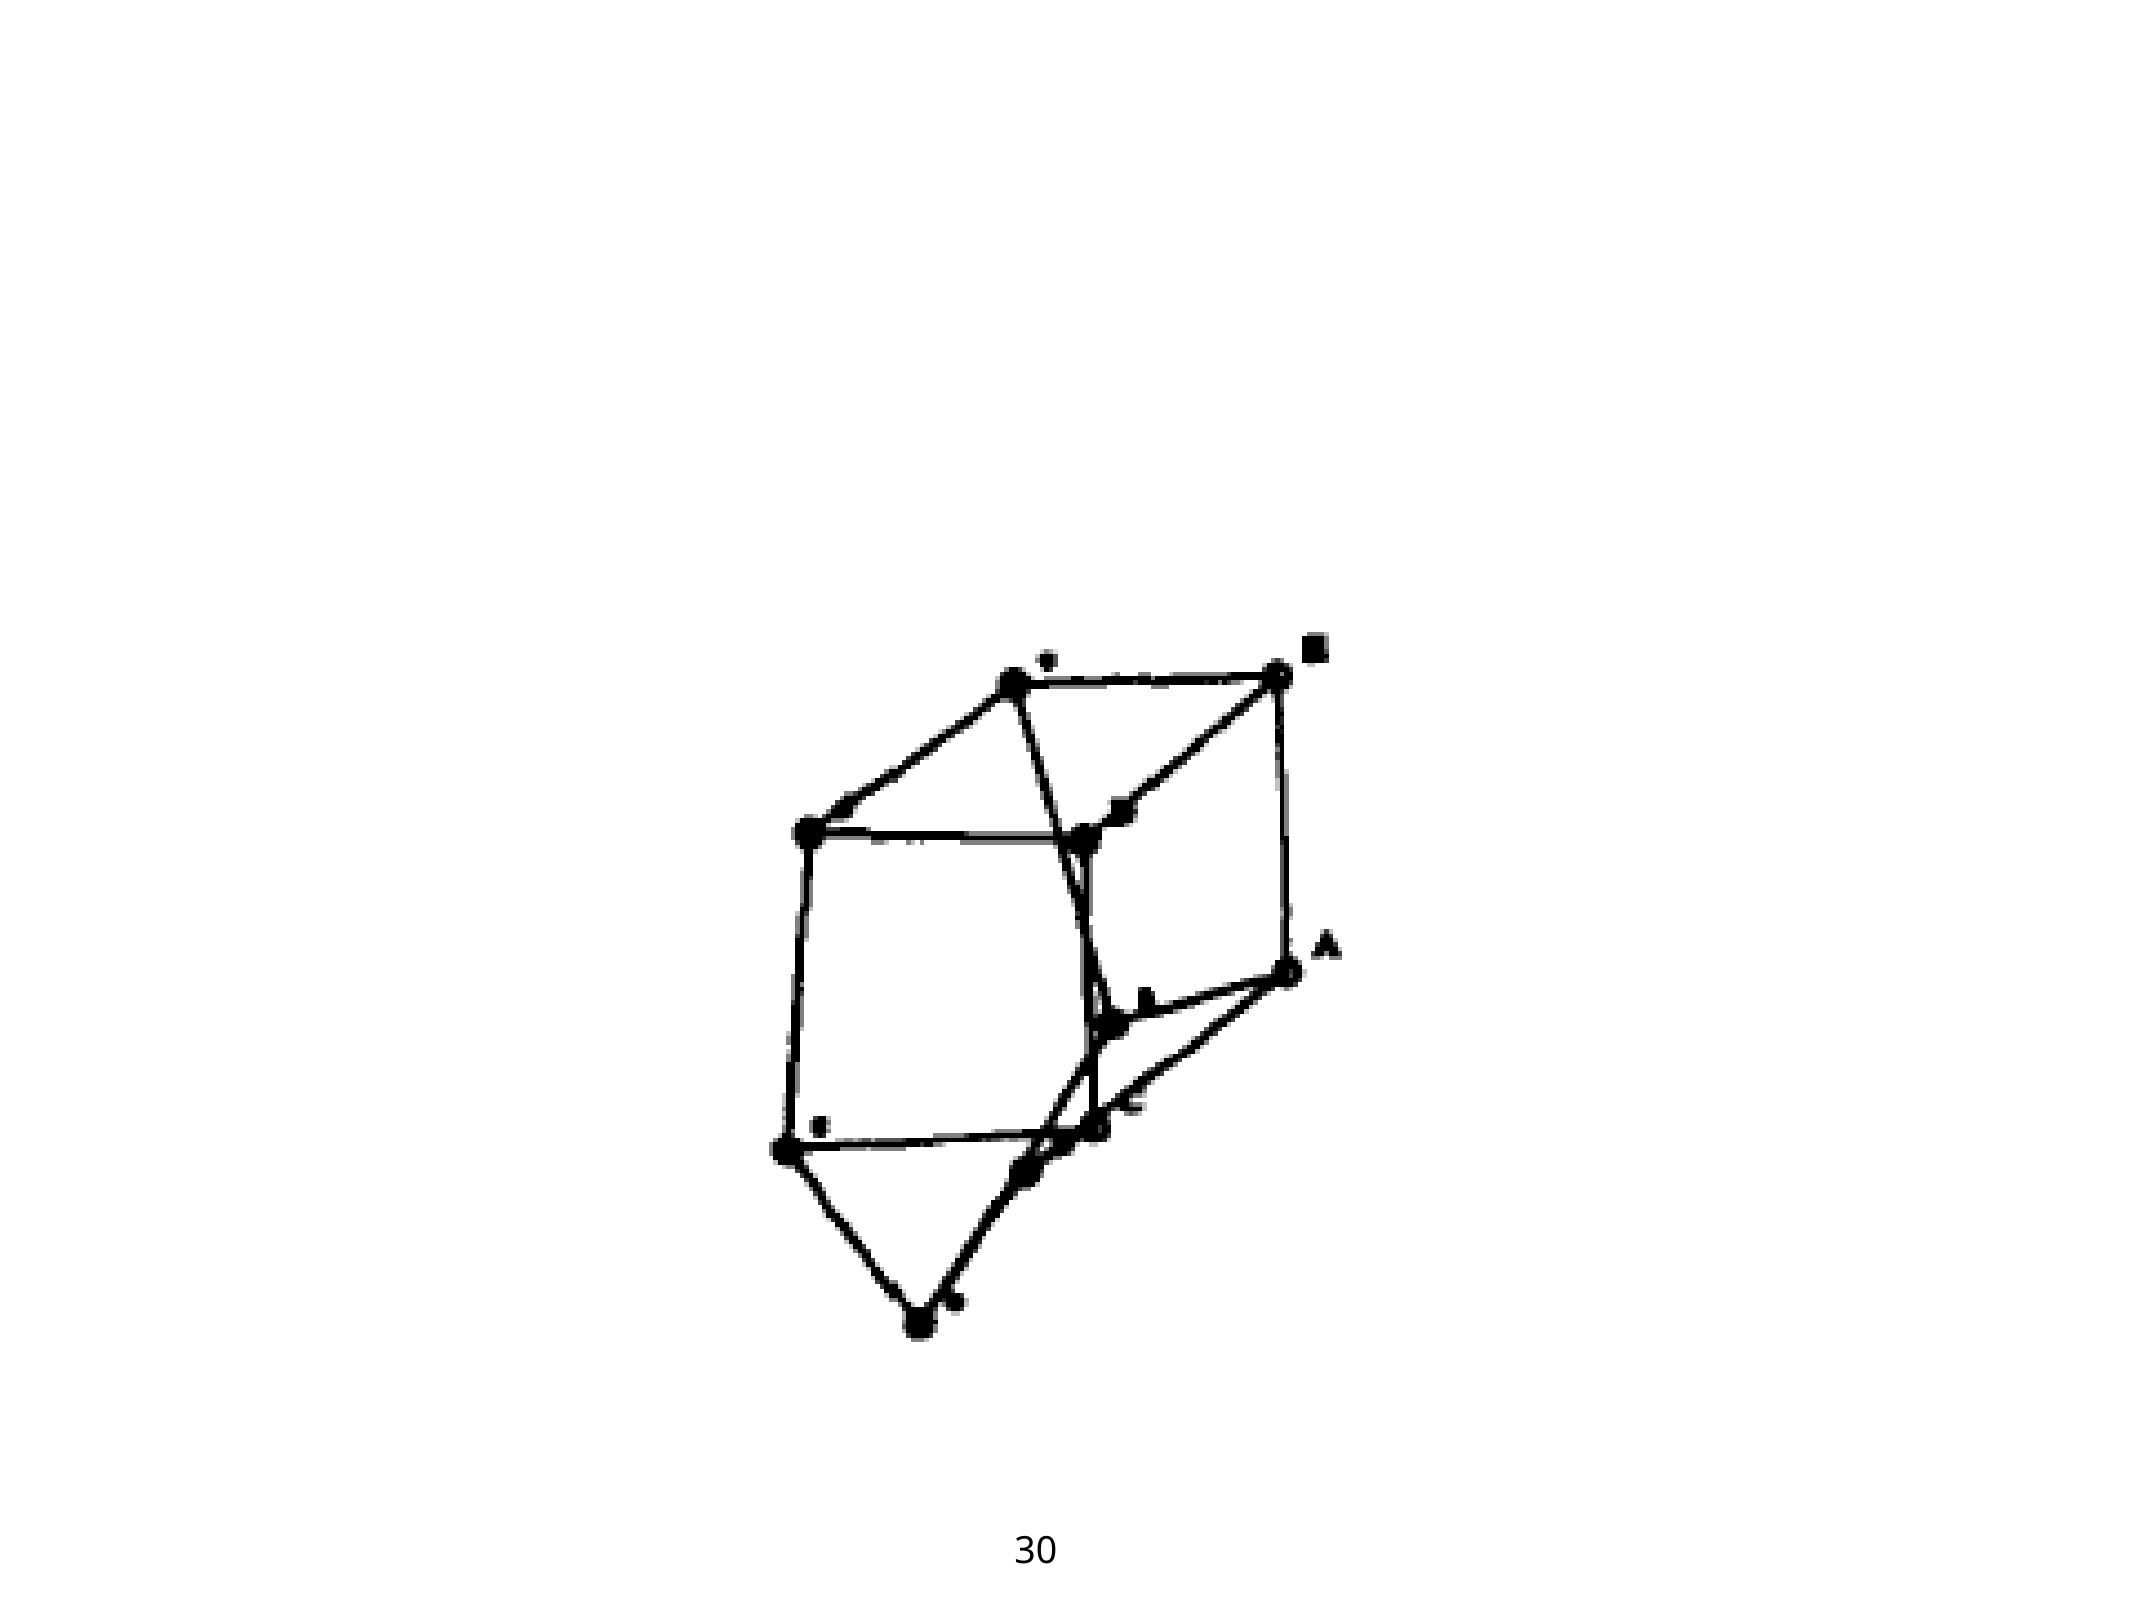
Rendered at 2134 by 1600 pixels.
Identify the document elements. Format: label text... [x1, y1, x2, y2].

picture [737, 600, 1396, 1397]
slide_number 30 [1004, 1517, 1067, 1581]
